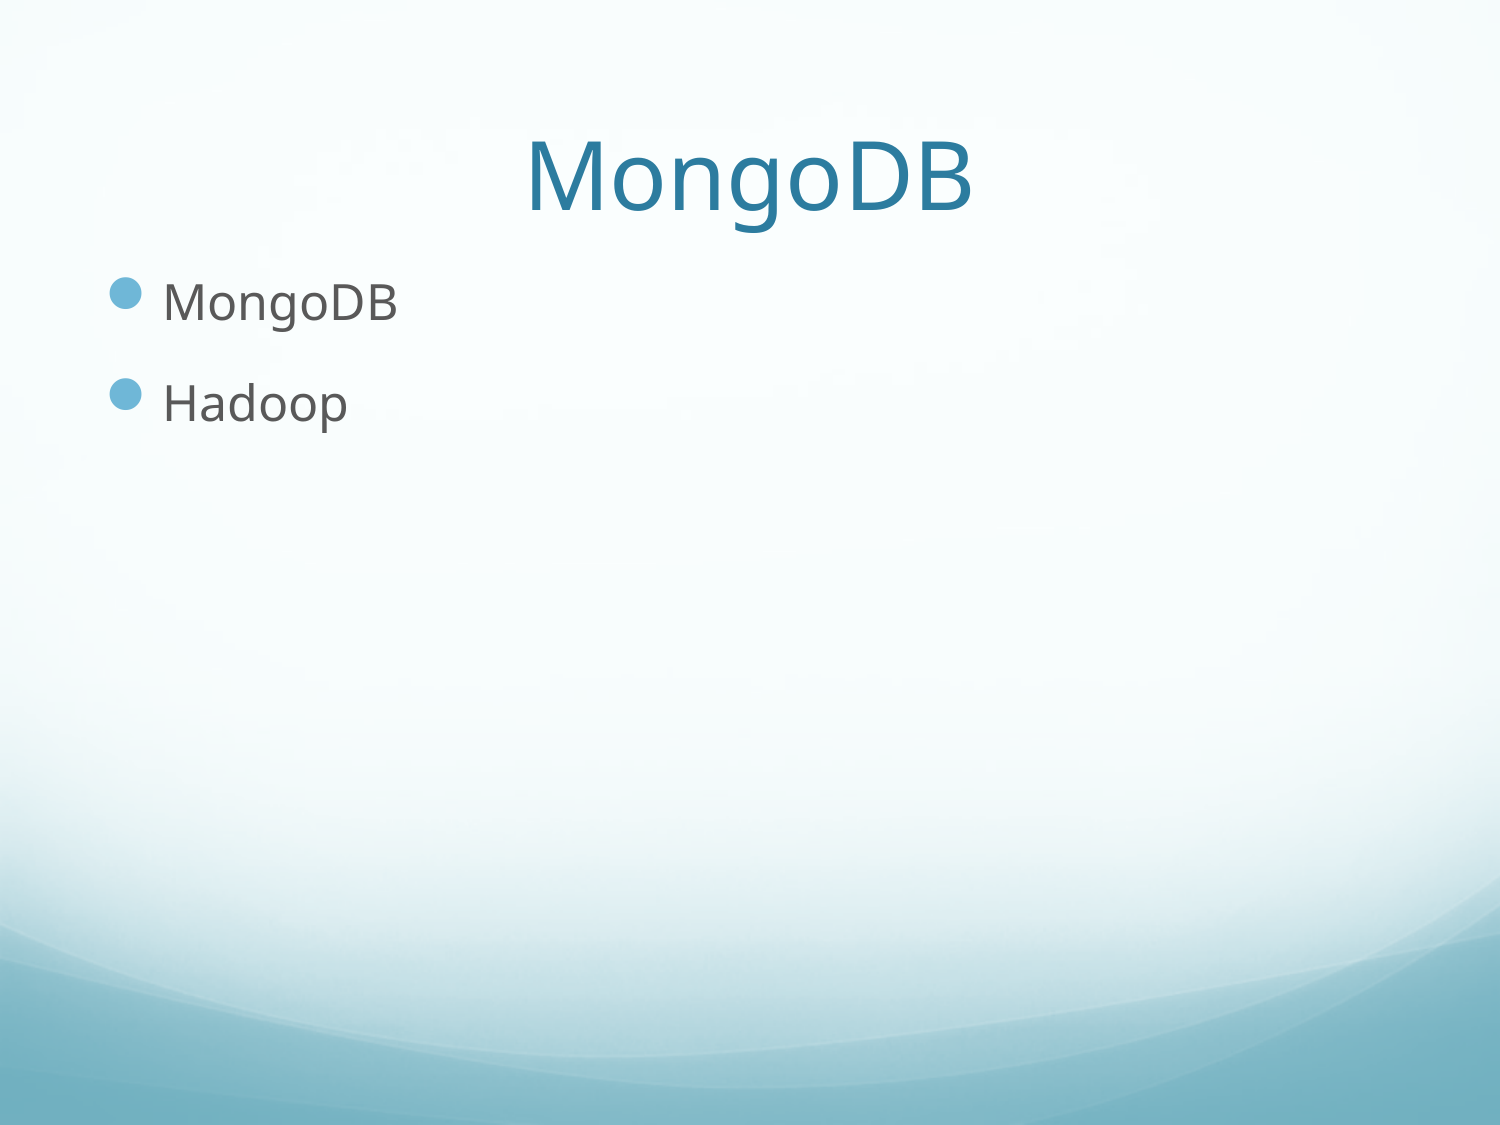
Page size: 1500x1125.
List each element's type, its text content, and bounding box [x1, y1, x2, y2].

list MongoDB Hadoop [90, 262, 1410, 975]
title MongoDB [90, 17, 1410, 237]
